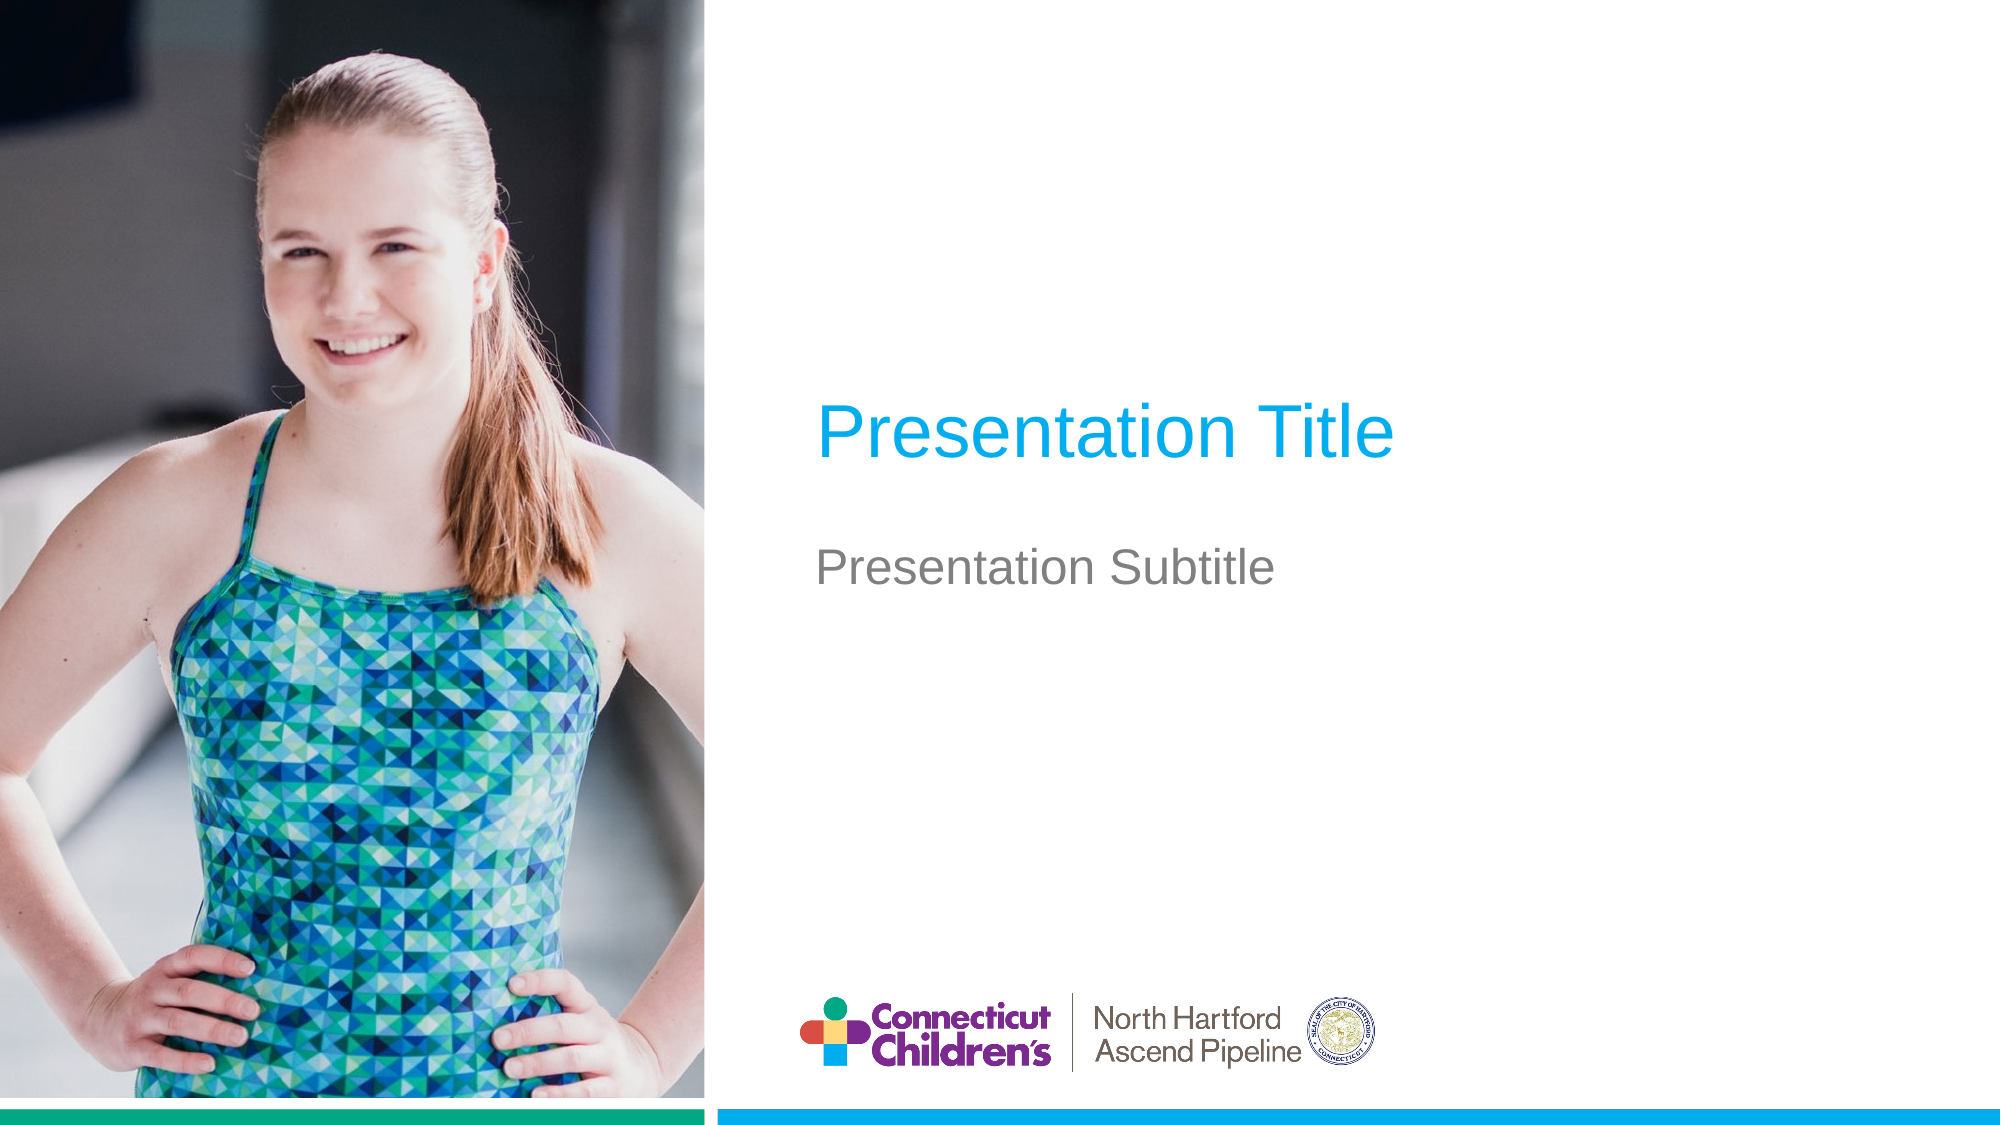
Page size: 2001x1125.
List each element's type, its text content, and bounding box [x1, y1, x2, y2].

picture [376, 1083, 382, 1091]
picture [378, 1077, 450, 1098]
subtitle Presentation Subtitle [800, 531, 1905, 912]
picture [0, 0, 705, 1098]
picture [800, 993, 1375, 1072]
title Presentation Title [800, 228, 1905, 488]
